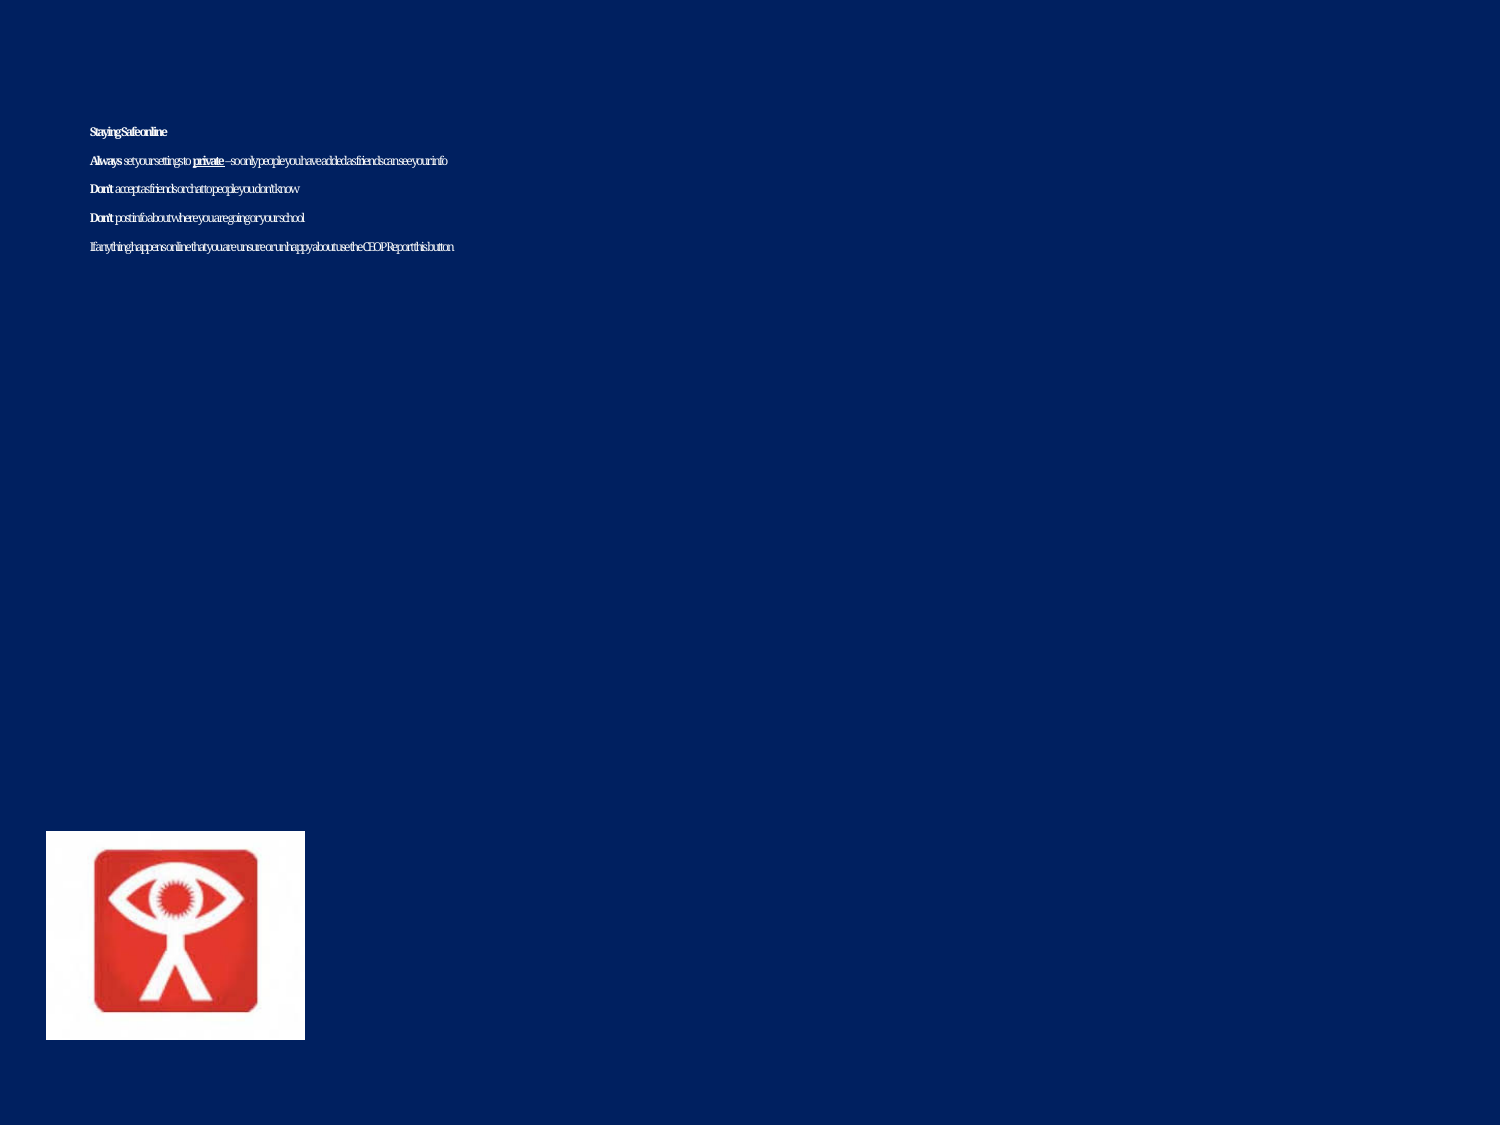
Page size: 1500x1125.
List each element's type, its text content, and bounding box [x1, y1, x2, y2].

picture [46, 831, 305, 1040]
title Staying Safe online Always set your settings to private – so only people you have added as friends can see your info Don’t accept as friends or chat to people you don’t know Don’t post info about where you are going or your school If anything happens online that you are unsure or unhappy about use the CEOP Report this button [74, 117, 1425, 305]
